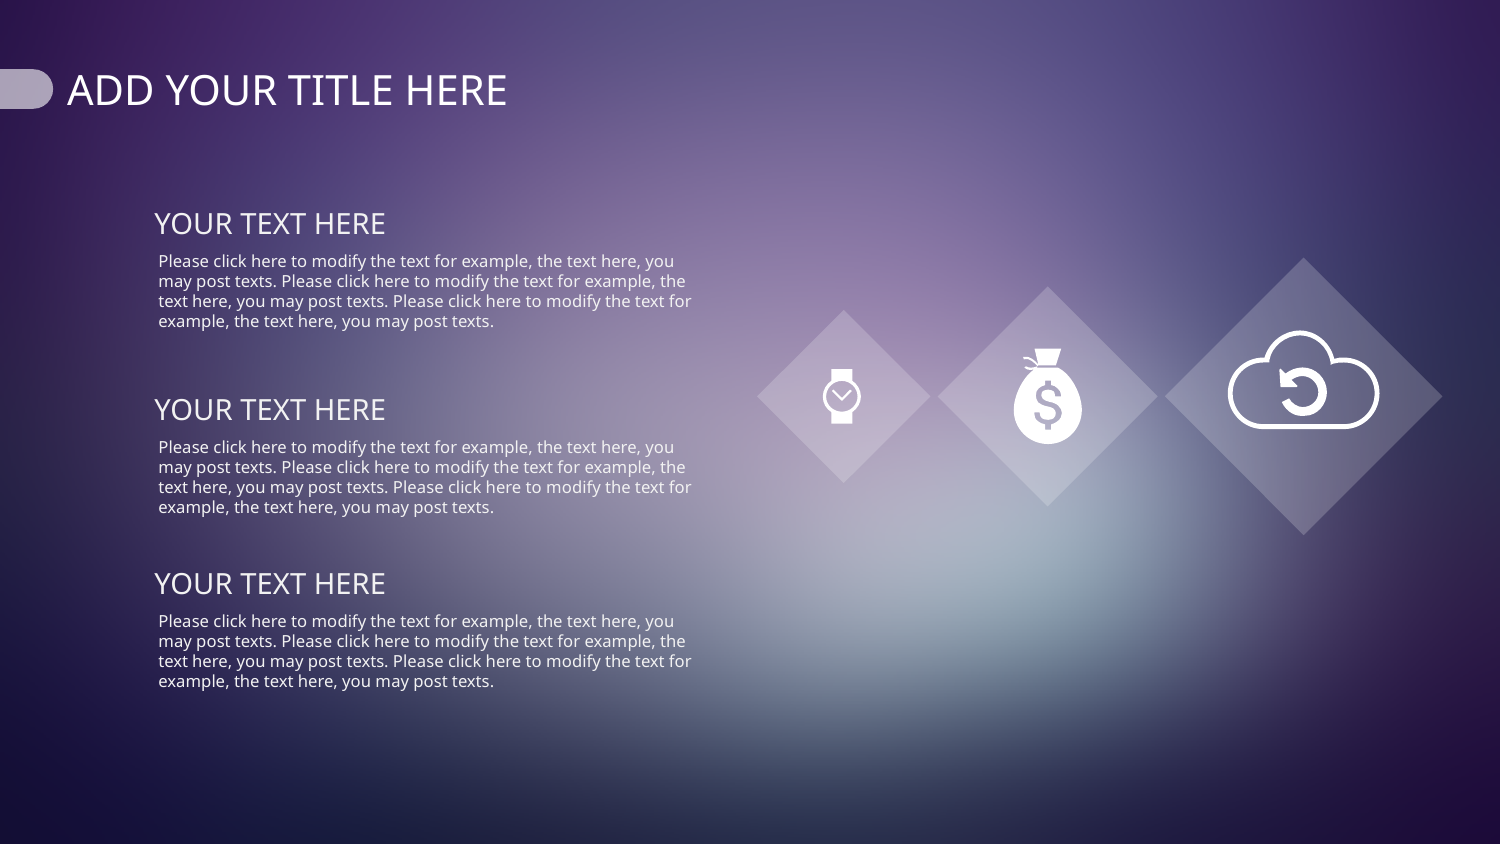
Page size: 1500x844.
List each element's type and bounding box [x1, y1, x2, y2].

text_box [1164, 257, 1443, 536]
text_box [143, 383, 729, 526]
picture [0, 0, 1500, 844]
text_box [937, 286, 1158, 507]
text_box [143, 557, 729, 700]
text_box [756, 309, 931, 484]
text_box [143, 197, 729, 340]
text_box [0, 69, 54, 109]
